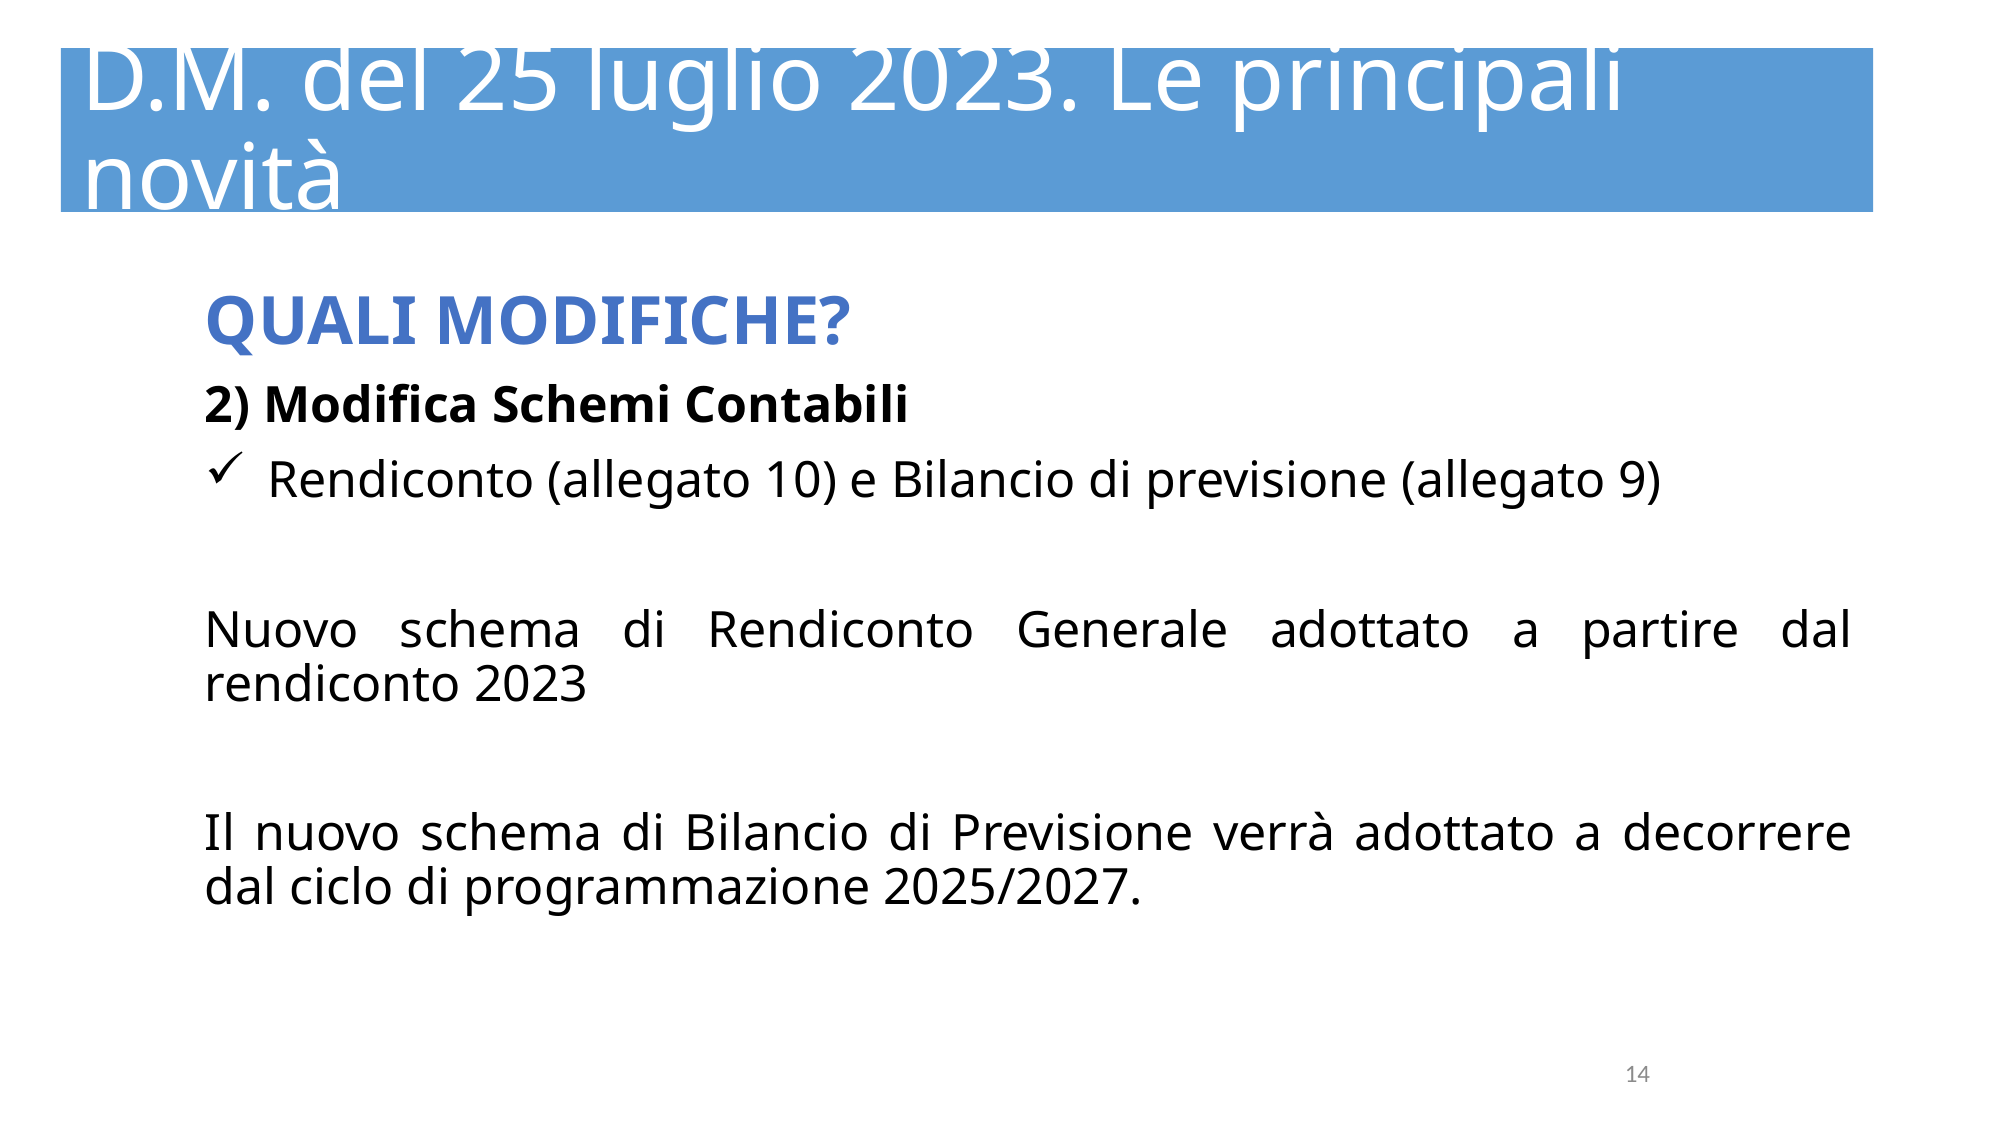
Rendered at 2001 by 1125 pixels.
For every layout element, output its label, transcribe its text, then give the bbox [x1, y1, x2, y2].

title D.M. del 25 luglio 2023. Le principali novità [60, 48, 1874, 212]
slide_number 15 [1412, 1065, 1863, 1103]
list QUALI MODIFICHE? 2) Modifica Schemi Contabili Rendiconto (allegato 10) e Bilancio di previsione (allegato 9) Nuovo schema di Rendiconto Generale adottato a partire dal rendiconto 2023 Il nuovo schema di Bilancio di Previsione verrà adottato a decorrere dal ciclo di programmazione 2025/2027. [184, 266, 1874, 1065]
